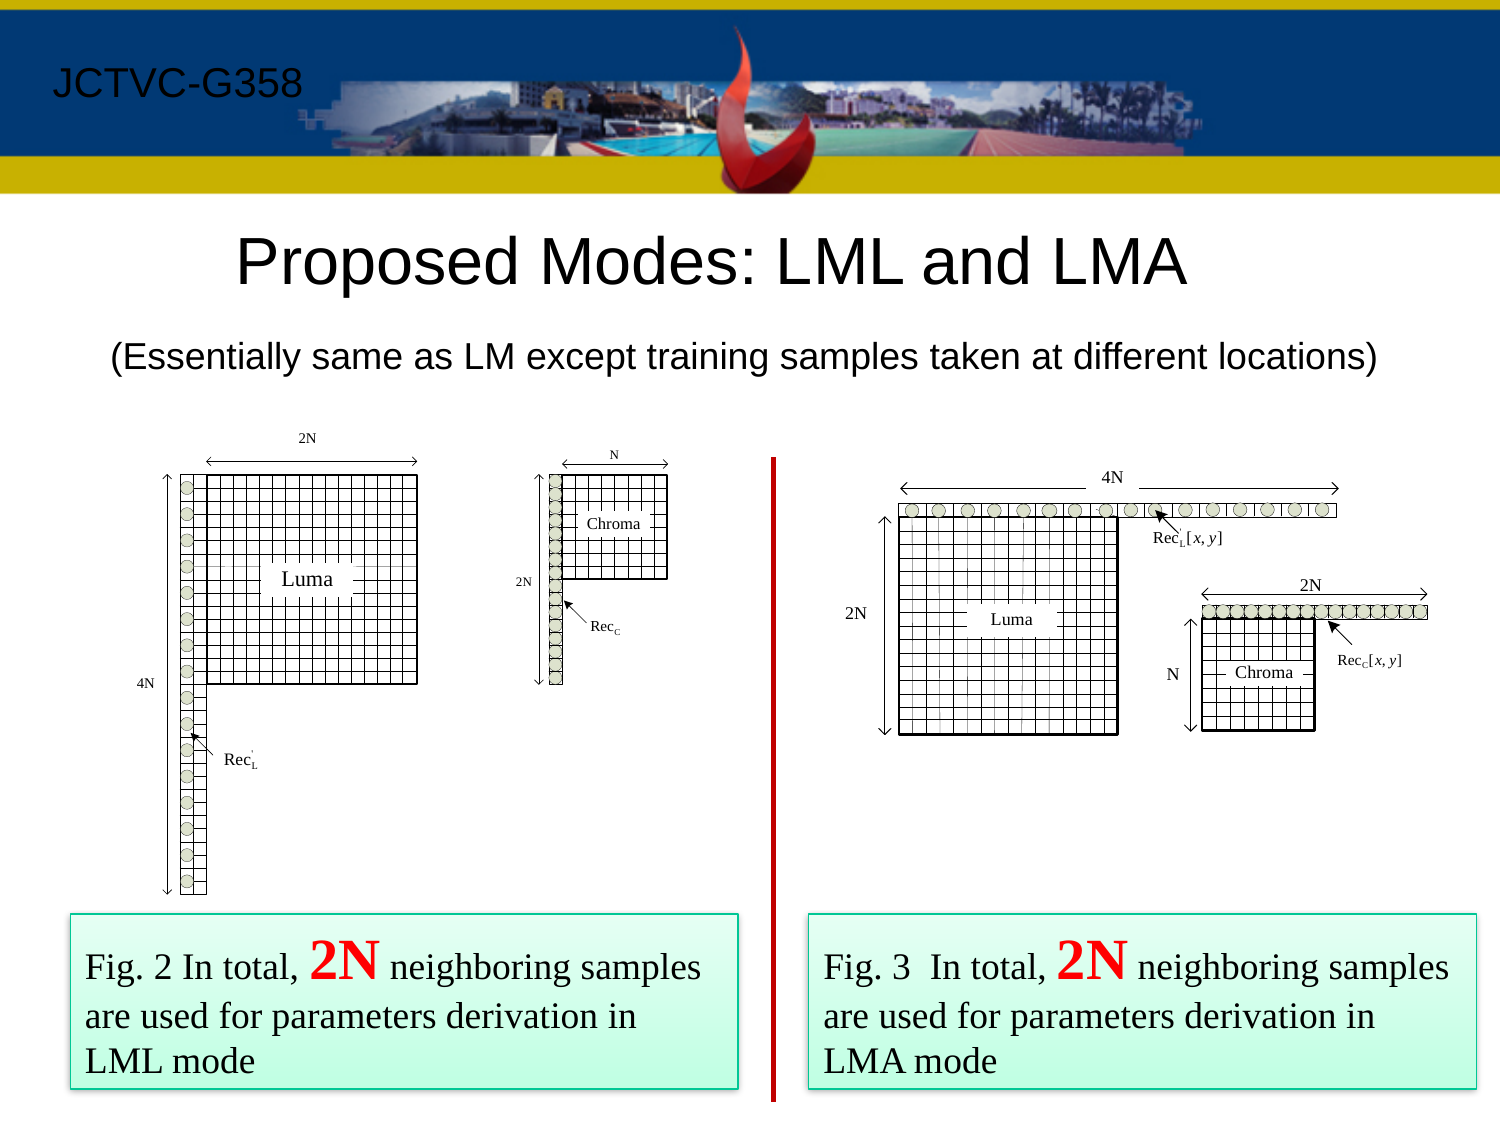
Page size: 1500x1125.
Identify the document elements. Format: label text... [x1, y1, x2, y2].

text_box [60, 426, 713, 896]
text_box (Essentially same as LM except training samples taken at different locations) [35, 324, 1454, 385]
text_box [796, 426, 1477, 761]
title JCTVC-G358 [37, 1, 1476, 163]
picture [0, 1, 1500, 1125]
text_box Proposed Modes: LML and LMA [0, 210, 1454, 306]
slide_number 6 [1074, 1096, 1388, 1101]
text_box Fig. 3 In total, 2N neighboring samples are used for parameters derivation in LMA mode [808, 913, 1477, 1090]
text_box Fig. 2 In total, 2N neighboring samples are used for parameters derivation in LML mode [70, 913, 739, 1090]
